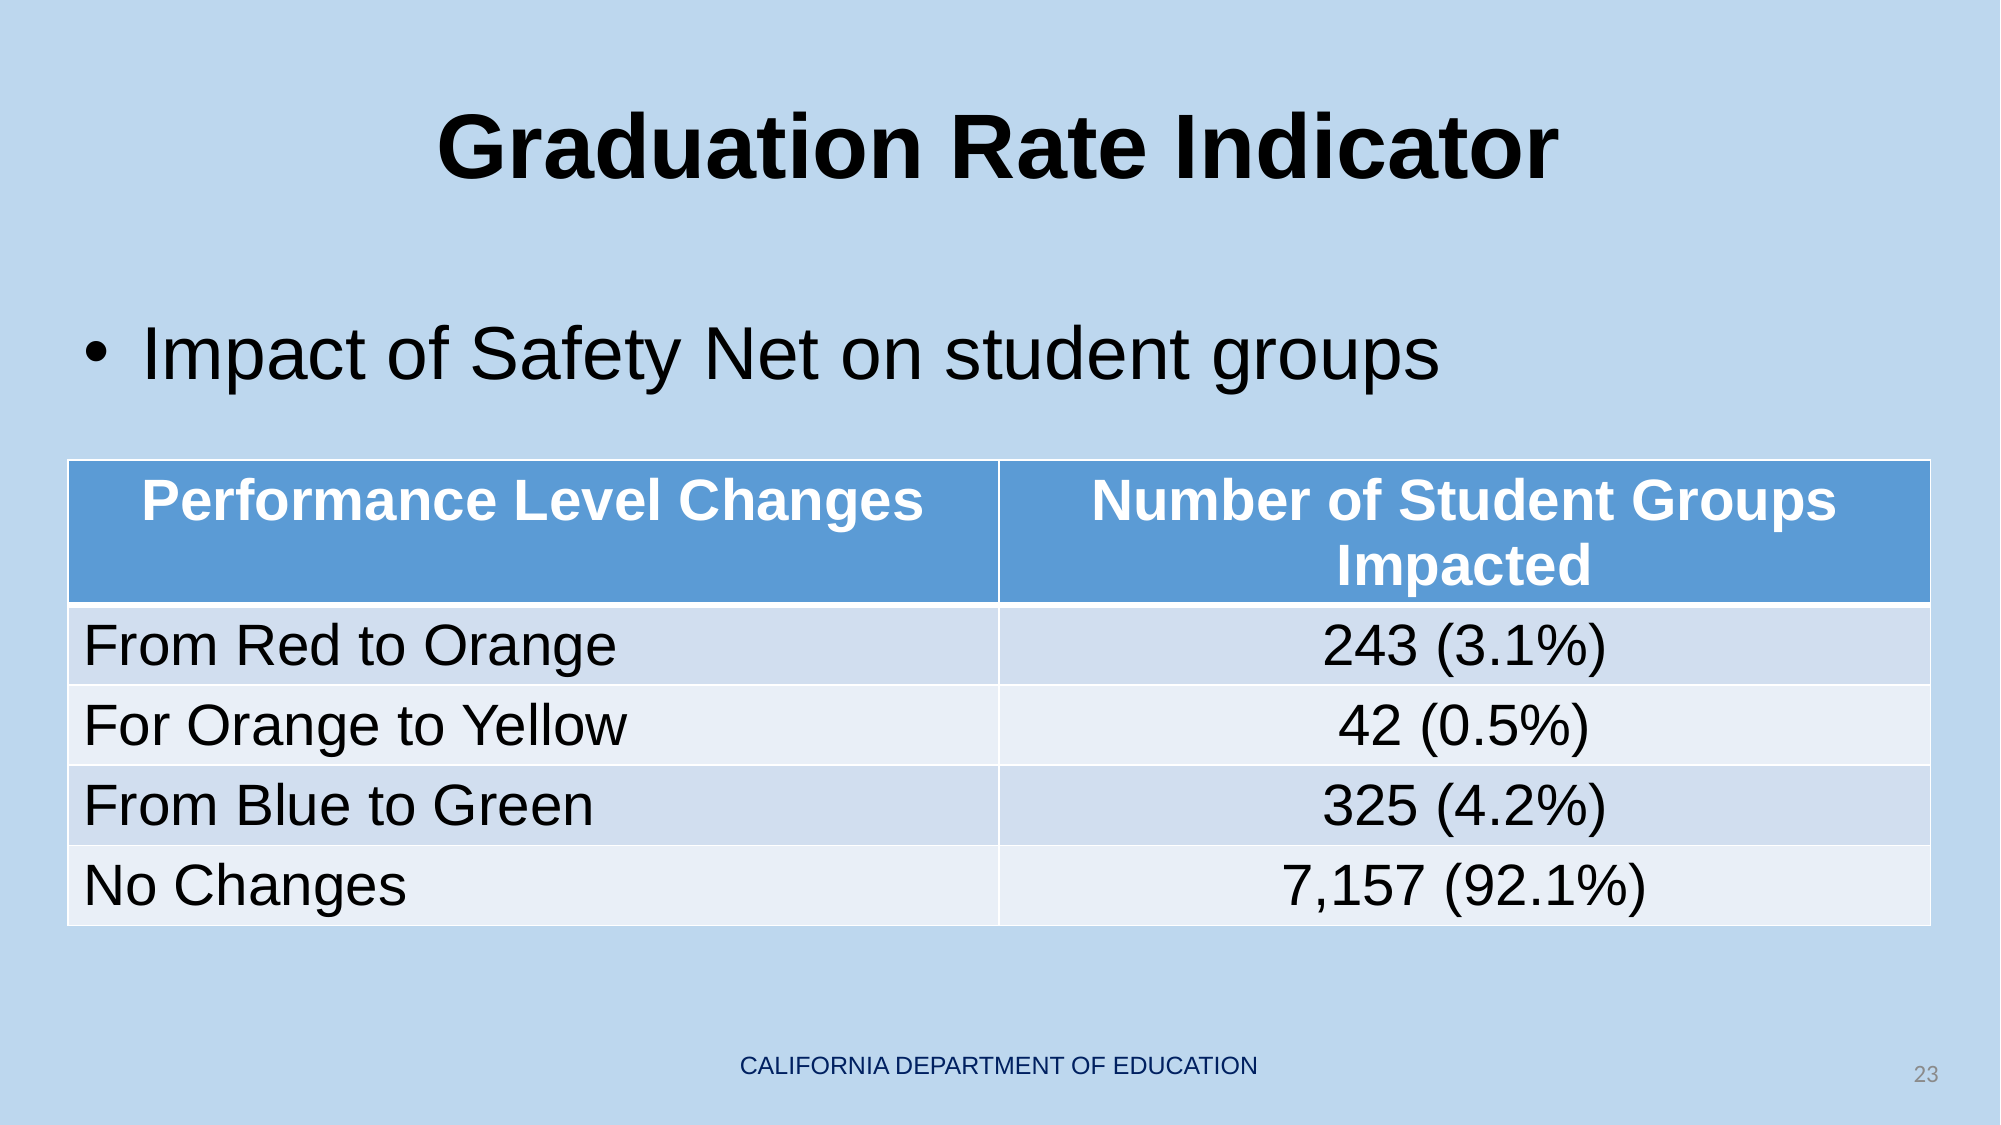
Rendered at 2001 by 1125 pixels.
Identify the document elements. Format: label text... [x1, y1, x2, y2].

table_cell From Blue to Green [69, 766, 998, 845]
table_cell 7,157 (92.1%) [1000, 846, 1930, 925]
table_cell 243 (3.1%) [1000, 608, 1930, 684]
title Graduation Rate Indicator [68, 27, 1931, 271]
table_cell No Changes [69, 846, 998, 925]
table_header Performance Level Changes [69, 461, 998, 602]
table_cell 42 (0.5%) [1000, 686, 1930, 764]
slide_number 23 [1504, 1042, 1954, 1103]
table_header Number of Student Groups Impacted [1000, 461, 1930, 602]
list Impact of Safety Net on student groups [68, 306, 1931, 459]
table_cell 325 (4.2%) [1000, 766, 1930, 845]
table_cell From Red to Orange [69, 608, 998, 684]
table_cell For Orange to Yellow [69, 686, 998, 764]
